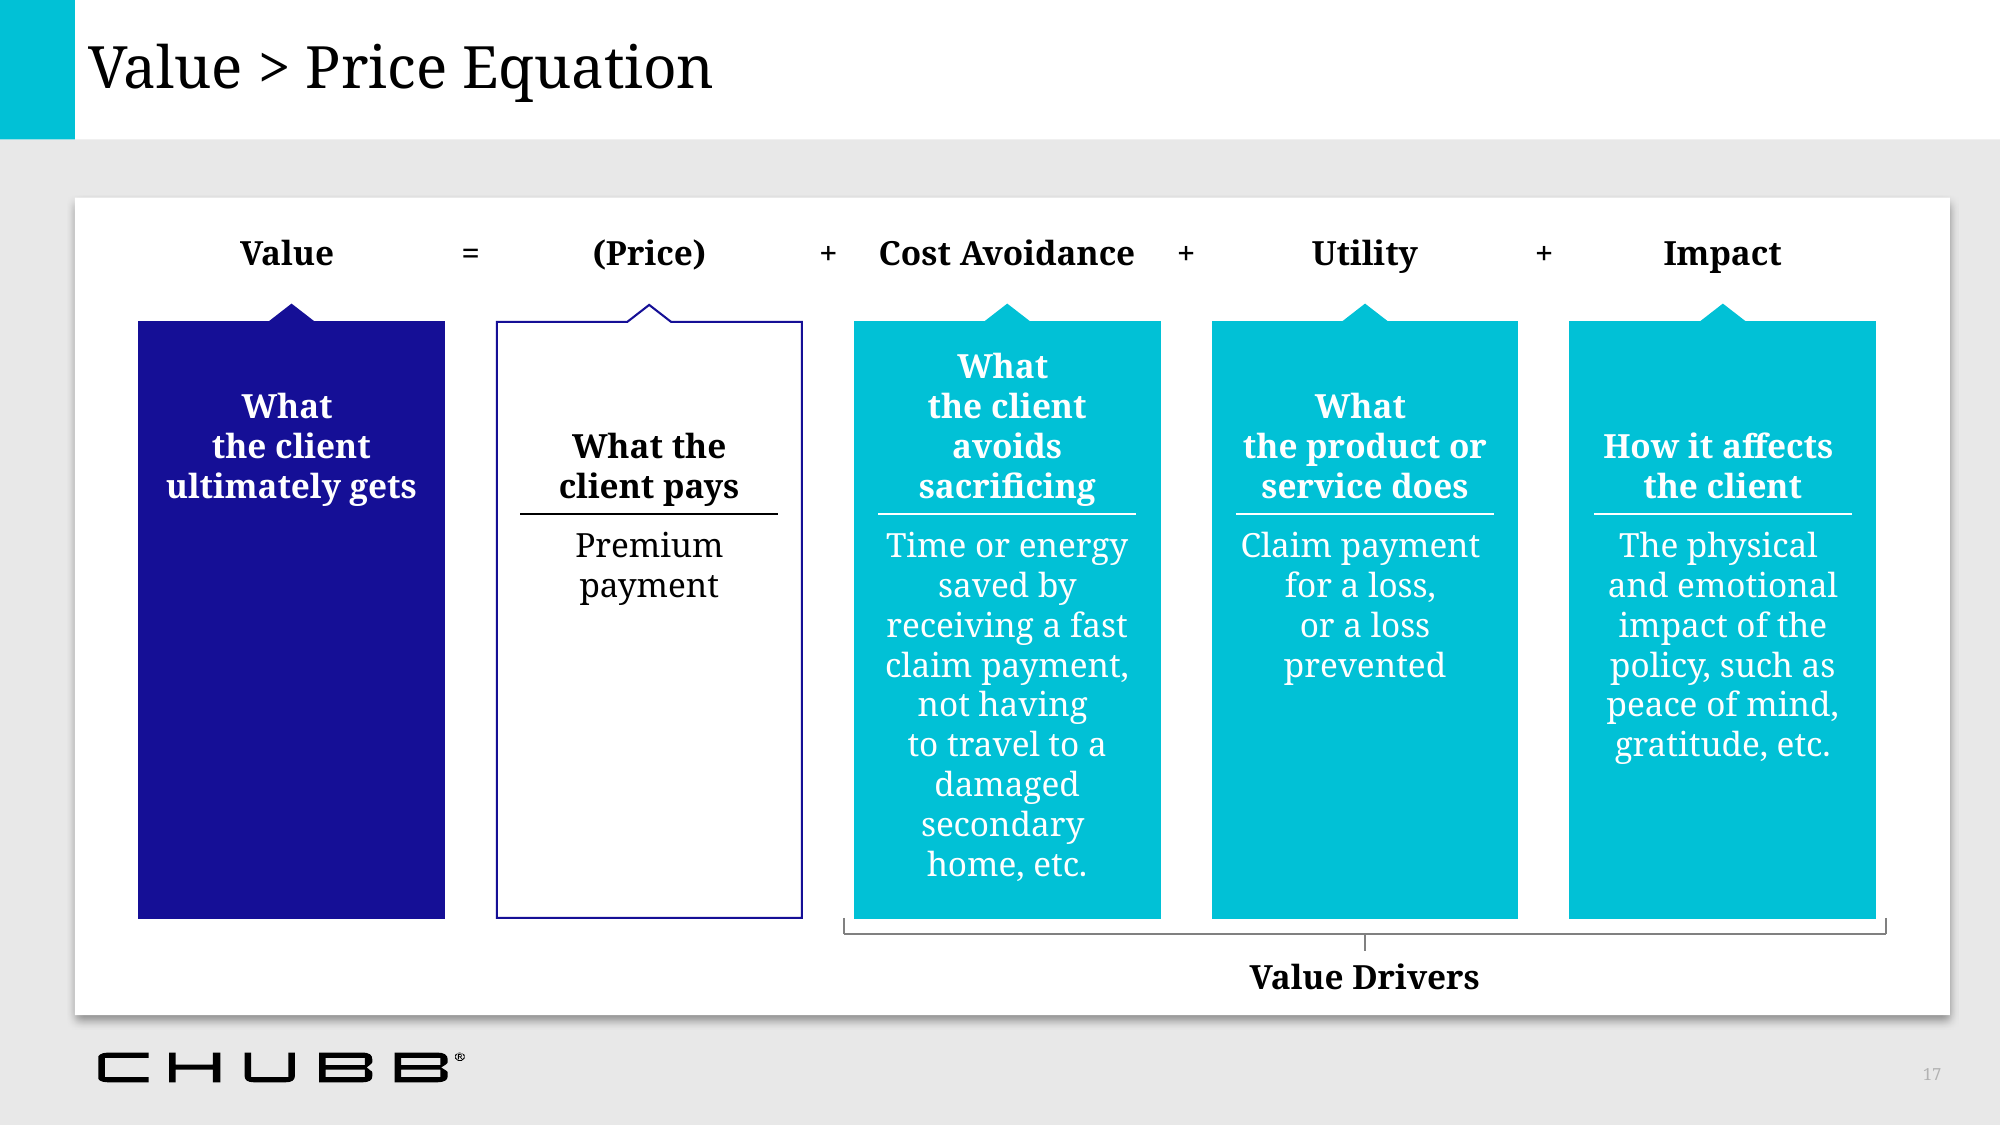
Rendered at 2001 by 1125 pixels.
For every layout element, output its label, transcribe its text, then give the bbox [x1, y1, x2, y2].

title Value > Price Equation [73, 14, 1799, 126]
text_box + [1176, 231, 1197, 273]
text_box Utility [1212, 231, 1518, 273]
text_box = [460, 231, 481, 273]
text_box Cost Avoidance [854, 231, 1161, 273]
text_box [878, 346, 1137, 888]
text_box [1236, 384, 1495, 723]
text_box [1570, 304, 1876, 917]
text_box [843, 917, 1886, 951]
text_box Value [138, 231, 445, 273]
text_box Value Drivers [1212, 955, 1518, 997]
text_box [520, 426, 779, 604]
text_box [495, 303, 803, 919]
text_box Impact [1569, 231, 1876, 273]
text_box [74, 197, 1950, 1016]
text_box + [1534, 231, 1554, 273]
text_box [854, 304, 1160, 917]
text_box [139, 304, 444, 918]
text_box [1212, 304, 1518, 917]
text_box (Price) [496, 231, 803, 273]
slide_number 17 [1849, 1033, 1957, 1094]
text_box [1593, 386, 1852, 767]
text_box + [818, 231, 839, 273]
